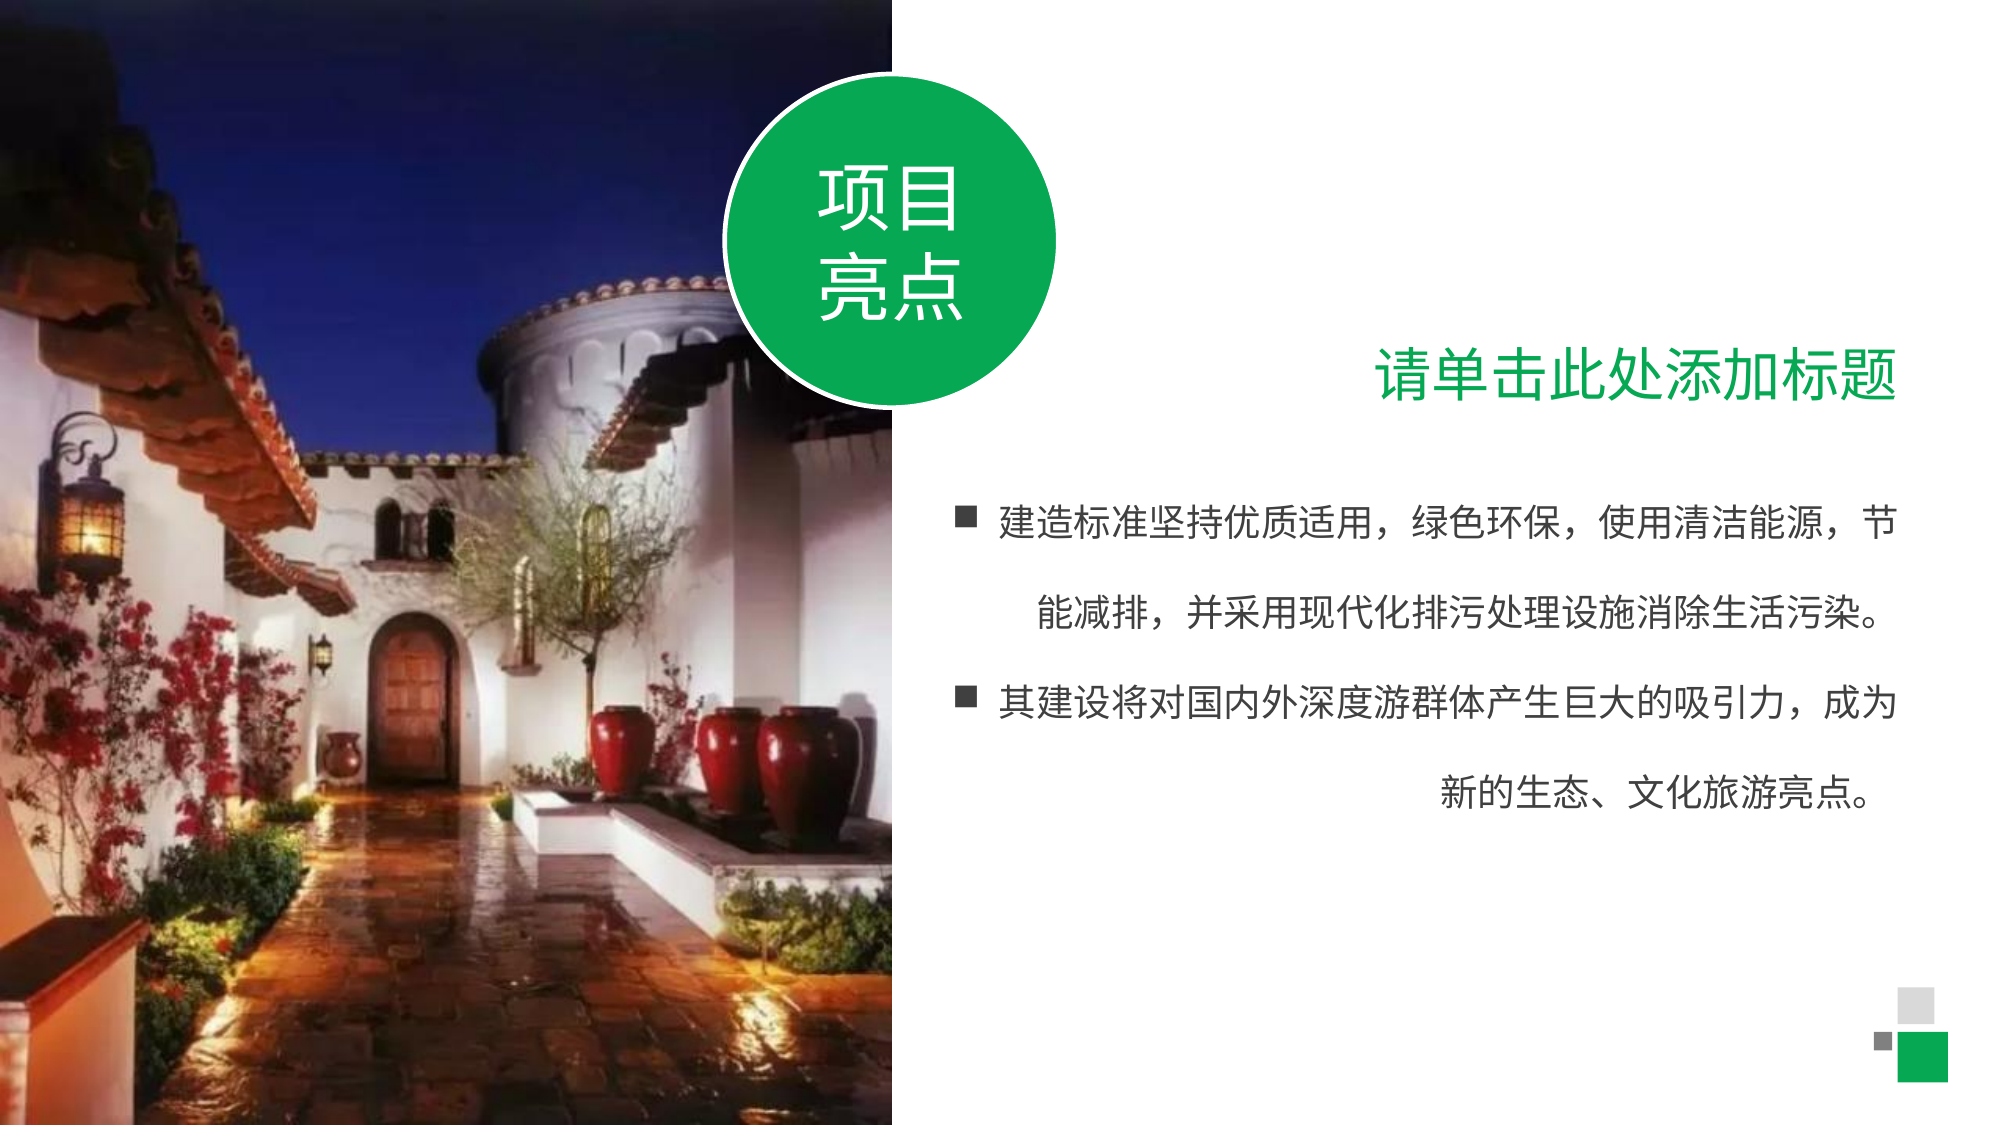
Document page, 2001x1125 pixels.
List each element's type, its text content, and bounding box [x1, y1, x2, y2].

text_box 请单击此处添加标题 [1358, 330, 1913, 416]
text_box [1897, 986, 1935, 1025]
text_box [1873, 1031, 1893, 1051]
text_box 项目 亮点 [892, 72, 1060, 409]
picture [0, 0, 892, 1125]
text_box [1897, 1031, 1949, 1083]
text_box 建造标准坚持优质适用，绿色环保，使用清洁能源，节能减排，并采用现代化排污处理设施消除生活污染。 其建设将对国内外深度游群体产生巨大的吸引力，成为新的生态、文化旅游亮点。 [928, 447, 1914, 822]
